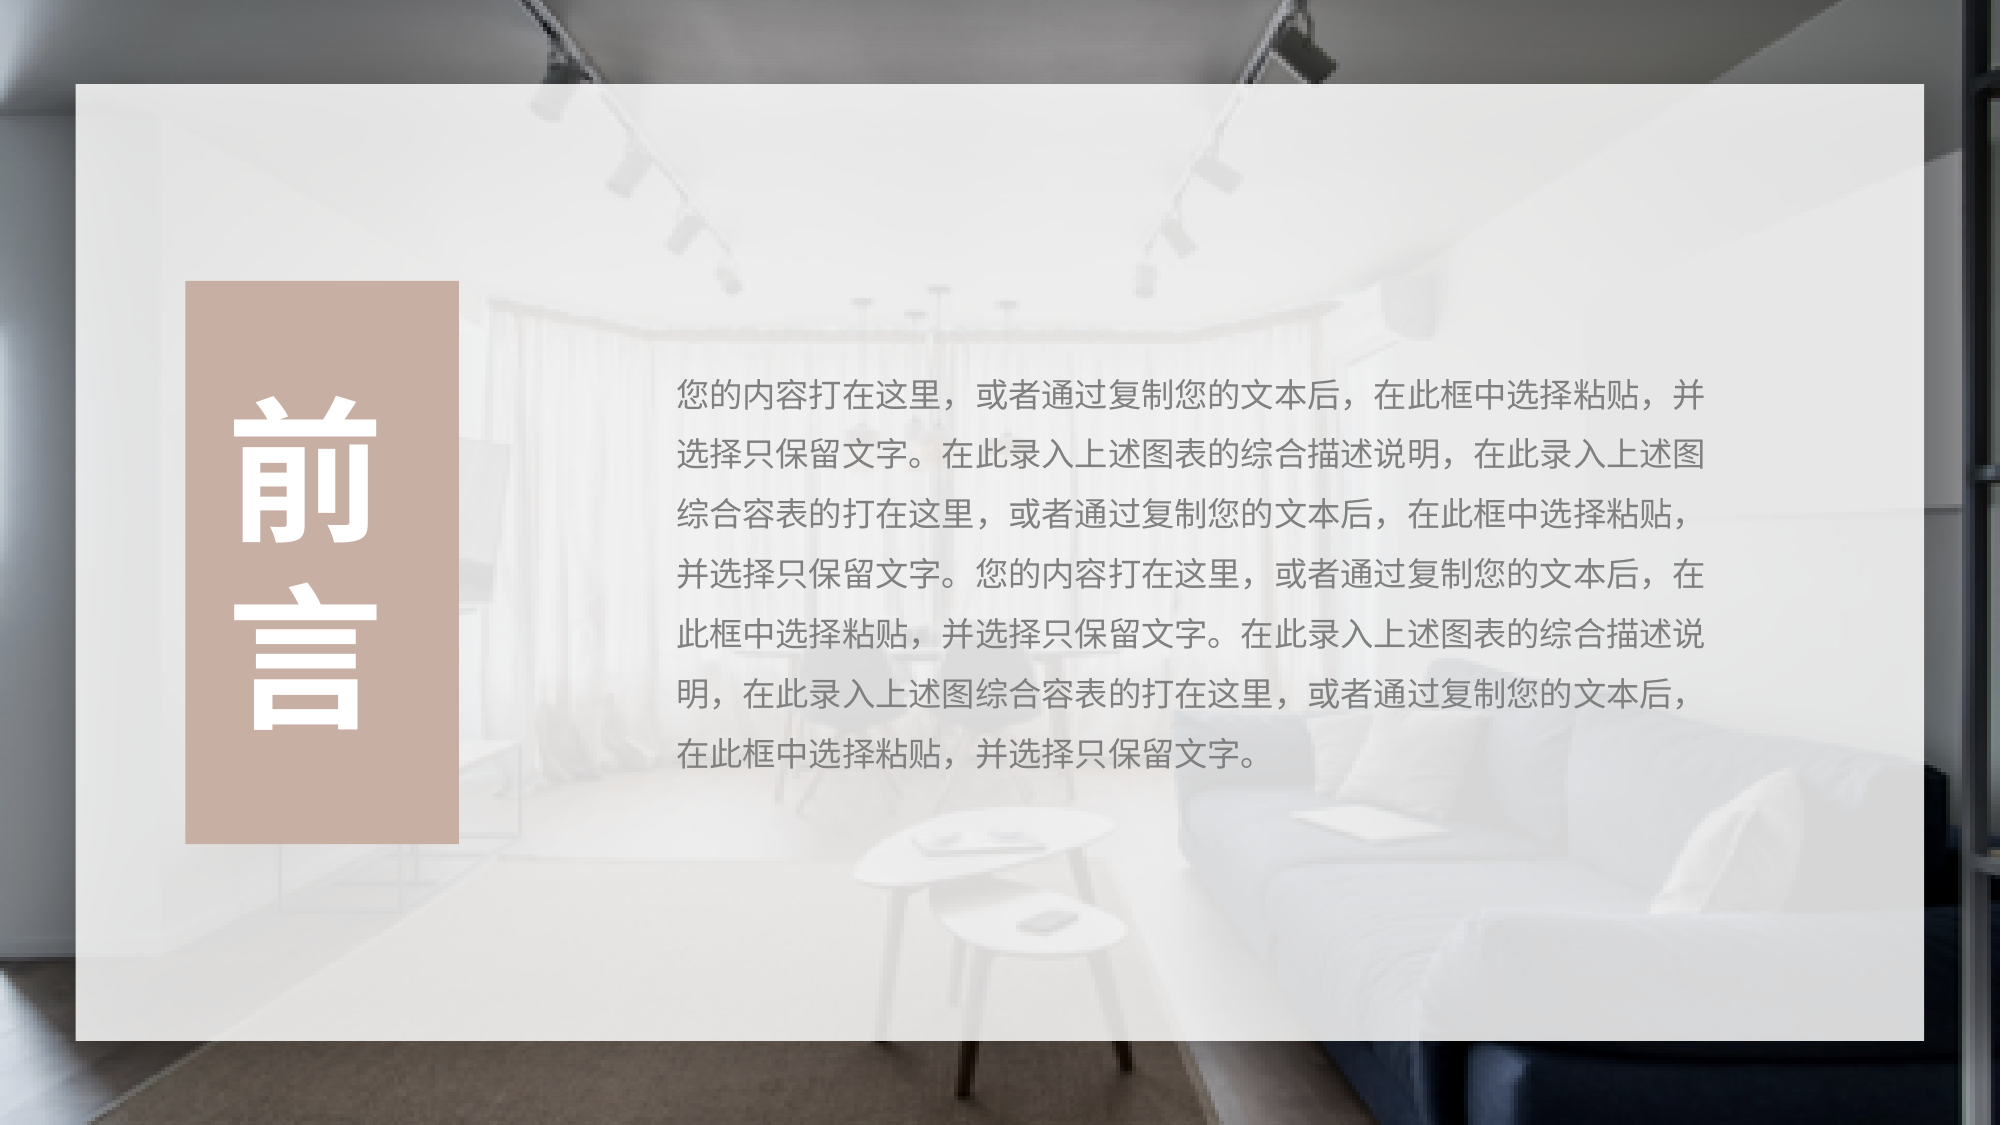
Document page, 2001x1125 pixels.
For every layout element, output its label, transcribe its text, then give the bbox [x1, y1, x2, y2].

text_box [184, 280, 460, 845]
text_box [0, 0, 2000, 1125]
text_box 前言 [213, 365, 459, 756]
text_box [75, 83, 1925, 1042]
text_box 您的内容打在这里，或者通过复制您的文本后，在此框中选择粘贴，并选择只保留文字。在此录入上述图表的综合描述说明，在此录入上述图综合容表的打在这里，或者通过复制您的文本后，在此框中选择粘贴，并选择只保留文字。您的内容打在这里，或者通过复制您的文本后，在此框中选择粘贴，并选择只保留文字。在此录入上述图表的综合描述说明，在此录入上述图综合容表的打在这里，或者通过复制您的文本后，在此框中选择粘贴，并选择只保留文字。 [661, 346, 1722, 781]
